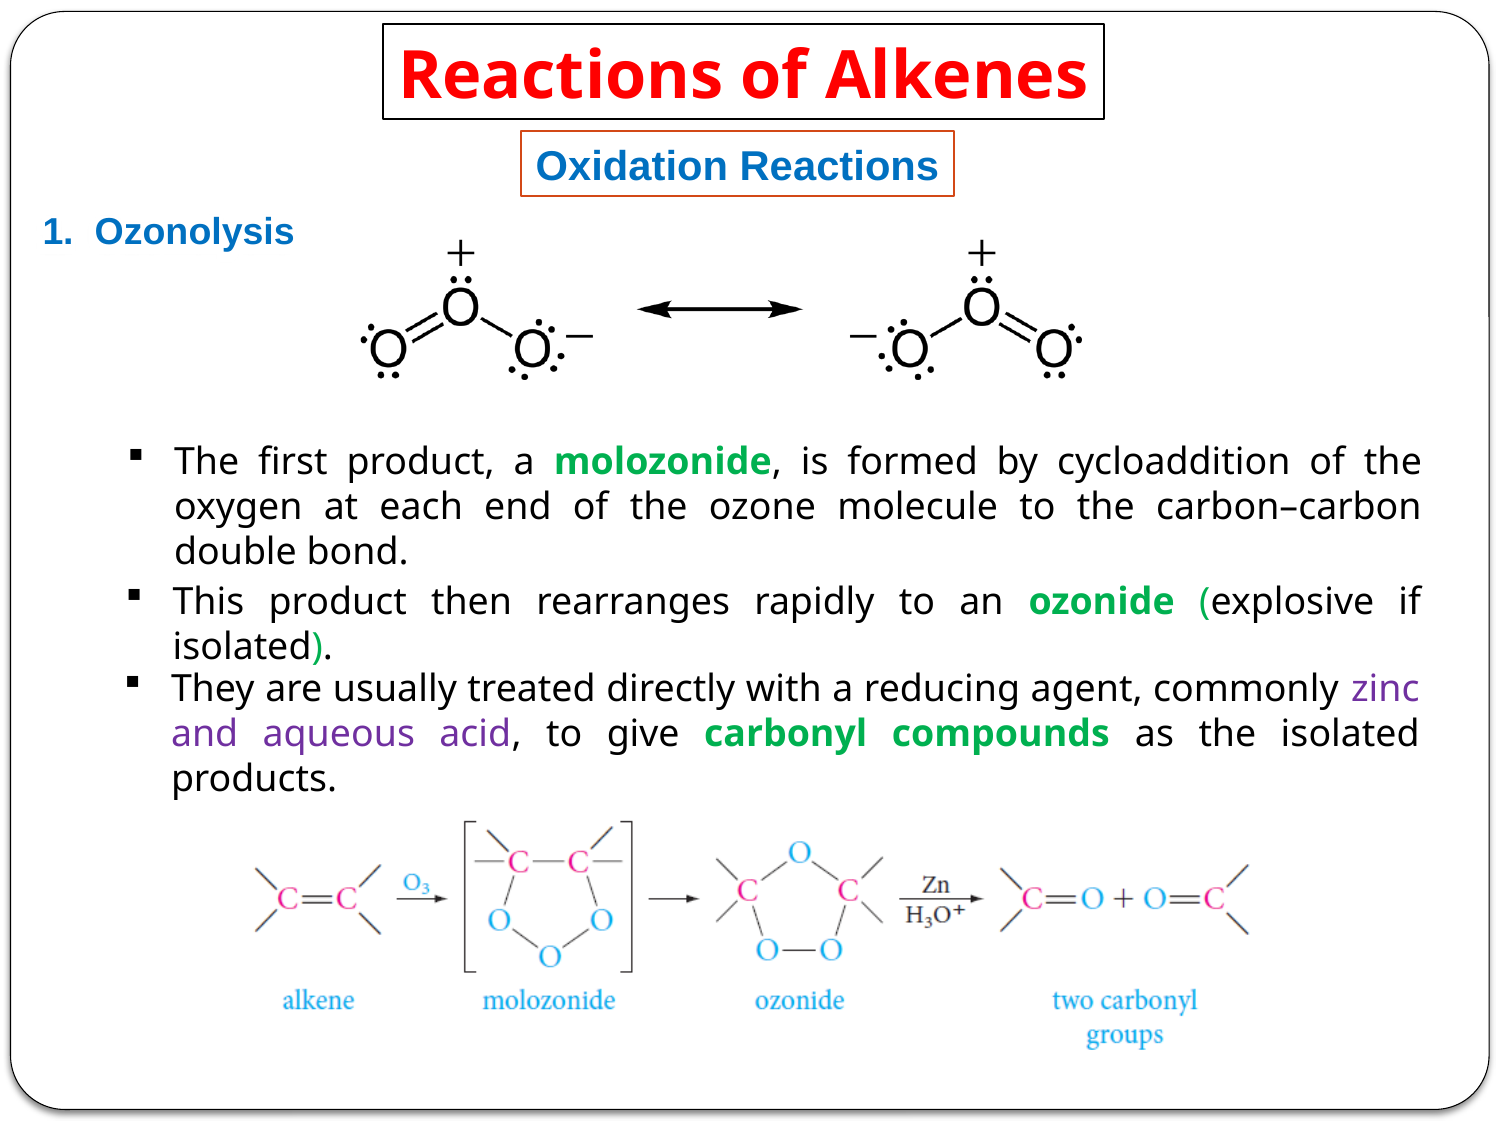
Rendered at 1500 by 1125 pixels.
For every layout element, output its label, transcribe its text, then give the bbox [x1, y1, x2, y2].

text_box The first product, a molozonide, is formed by cycloaddition of the oxygen at each end of the ozone molecule to the carbon–carbon double bond. [112, 430, 1438, 580]
picture [324, 221, 1118, 397]
text_box They are usually treated directly with a reducing agent, commonly zinc and aqueous acid, to give carbonyl compounds as the isolated products. [109, 656, 1435, 807]
picture [247, 812, 1263, 1056]
text_box Reactions of Alkenes [382, 23, 1105, 120]
text_box Oxidation Reactions [520, 130, 955, 197]
text_box 1. Ozonolysis [27, 199, 413, 260]
text_box This product then rearranges rapidly to an ozonide (explosive if isolated). [110, 569, 1436, 675]
